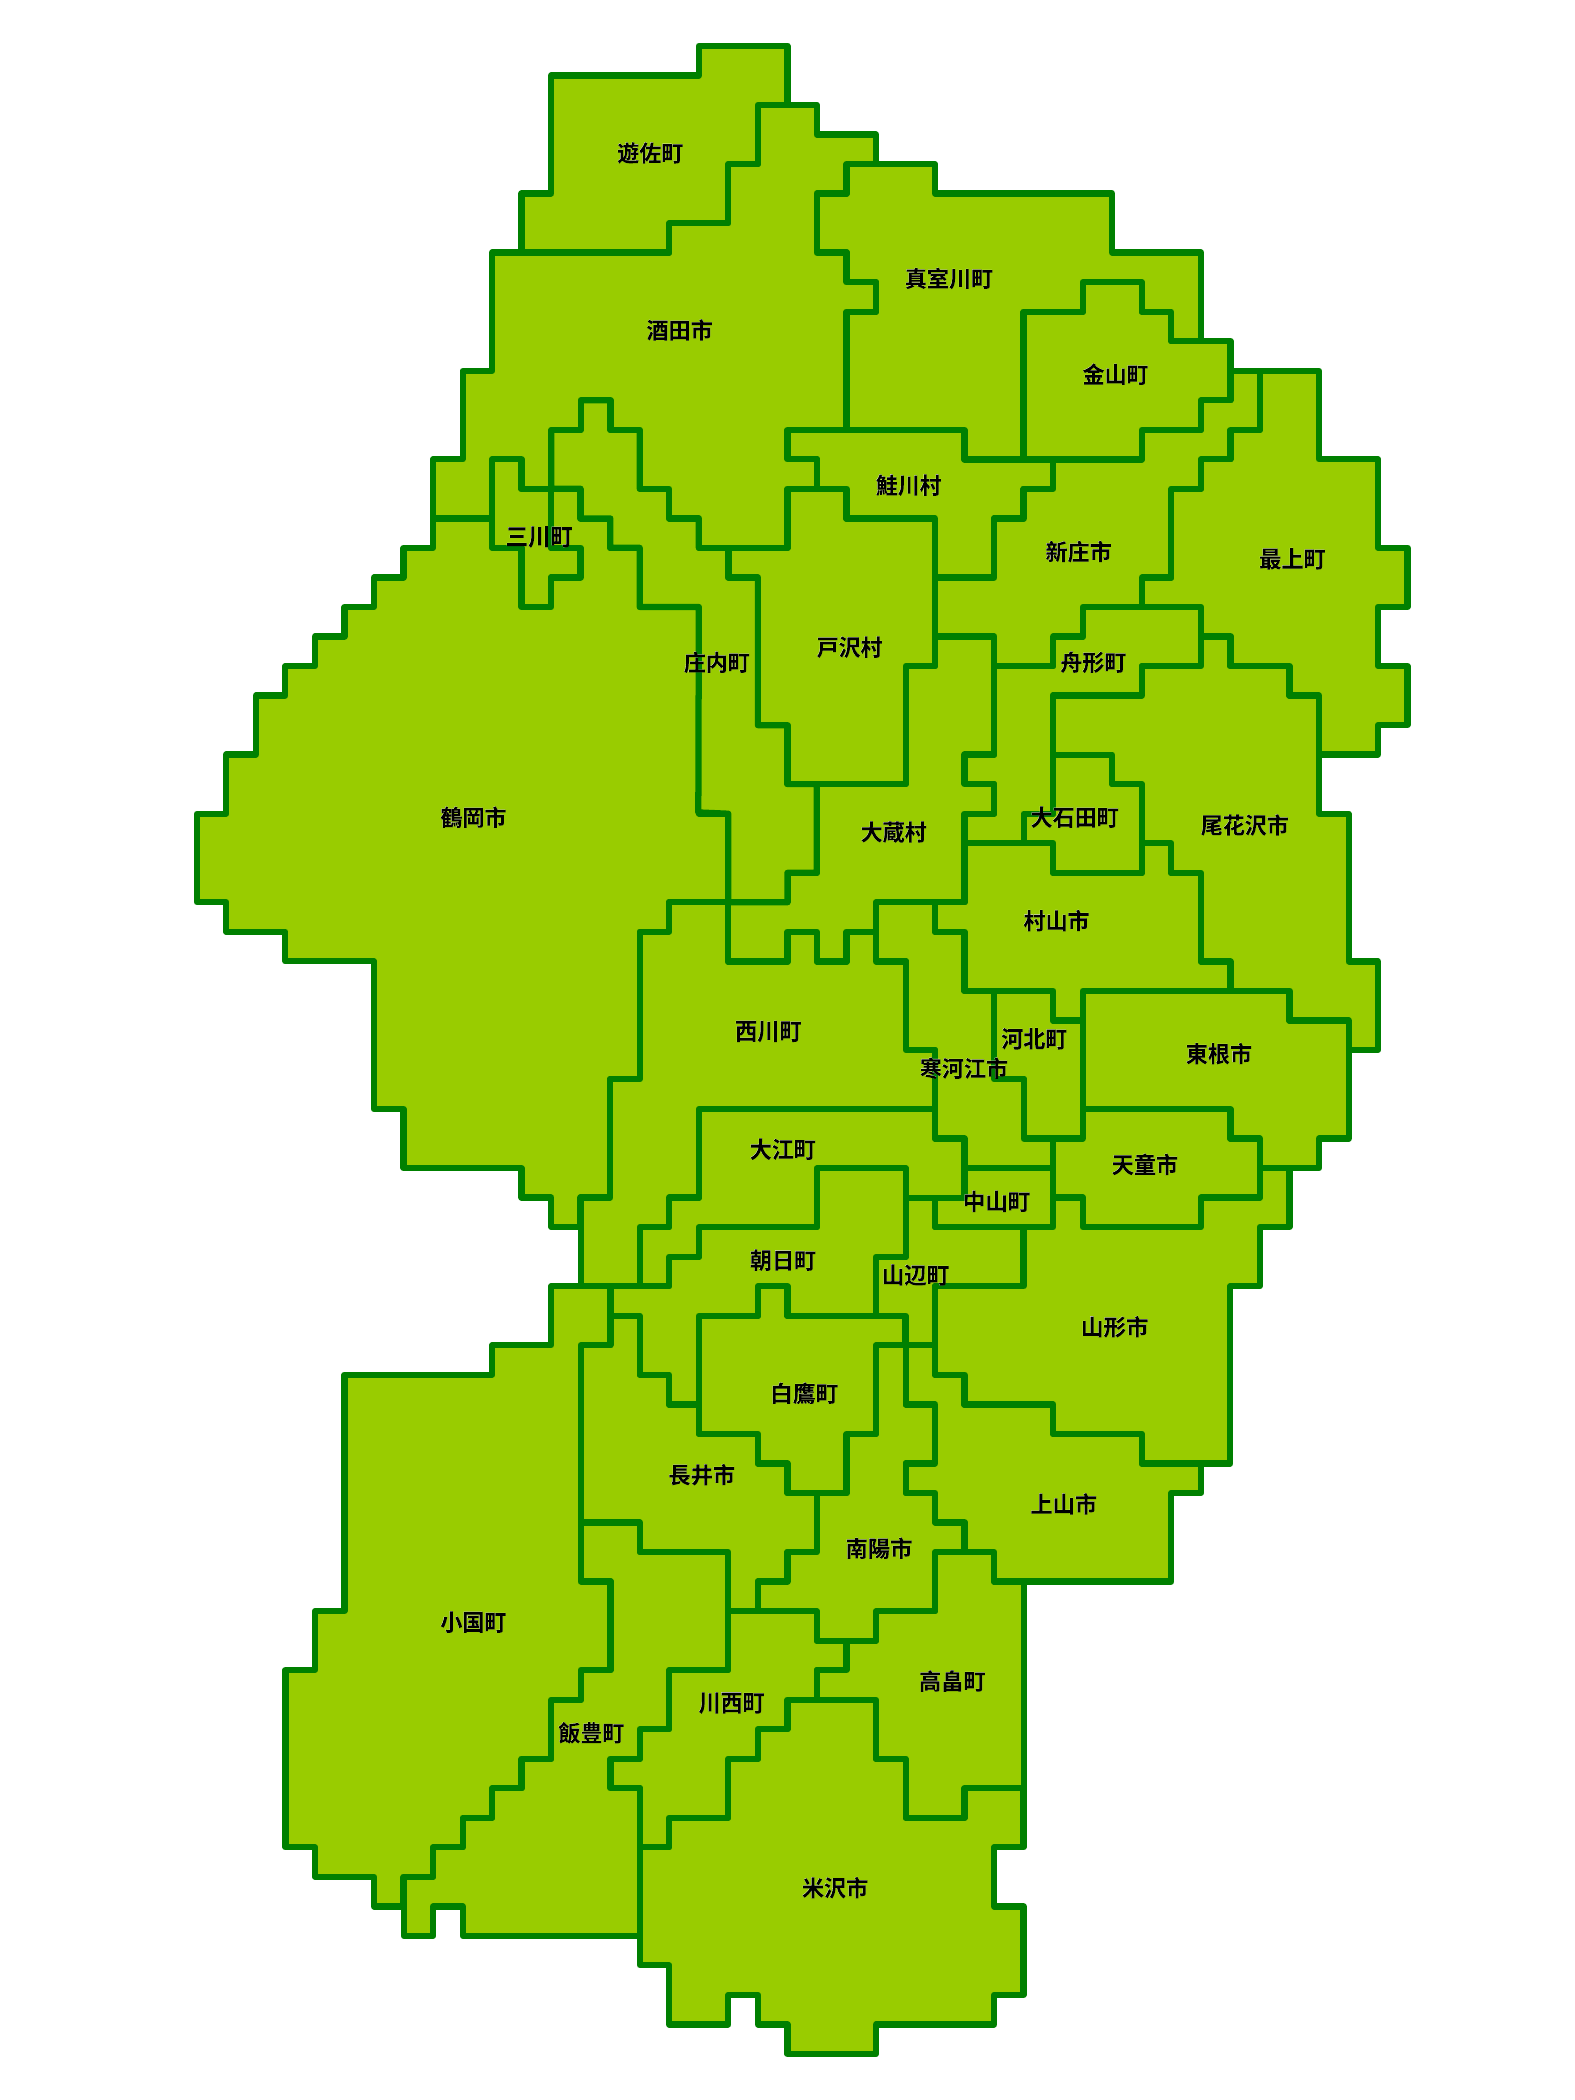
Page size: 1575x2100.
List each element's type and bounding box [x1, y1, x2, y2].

text_box [1045, 540, 1112, 563]
text_box [846, 1536, 912, 1560]
text_box [920, 1056, 1008, 1080]
text_box [860, 820, 927, 844]
text_box [772, 1381, 838, 1405]
text_box [801, 1876, 868, 1899]
text_box [1185, 1042, 1252, 1065]
text_box [506, 525, 573, 549]
text_box [698, 1691, 765, 1715]
text_box [1200, 813, 1289, 837]
text_box [1060, 650, 1126, 674]
text_box [440, 805, 506, 829]
text_box [905, 267, 993, 290]
text_box [1001, 1027, 1067, 1050]
text_box [1082, 1315, 1149, 1338]
text_box [646, 318, 713, 342]
text_box [750, 1248, 816, 1272]
text_box [683, 650, 750, 674]
text_box [883, 1263, 949, 1287]
text_box [1259, 547, 1326, 570]
text_box [1111, 1153, 1178, 1176]
text_box [558, 1721, 624, 1744]
text_box [964, 1190, 1030, 1213]
text_box [1023, 909, 1089, 932]
text_box [875, 473, 942, 497]
text_box [1030, 1492, 1097, 1515]
text_box [617, 141, 683, 164]
text_box [440, 1610, 506, 1634]
text_box [196, 45, 1408, 2055]
text_box [1031, 805, 1119, 829]
text_box [1082, 362, 1149, 386]
text_box [735, 1020, 802, 1043]
text_box [919, 1669, 986, 1693]
text_box [668, 1463, 735, 1486]
